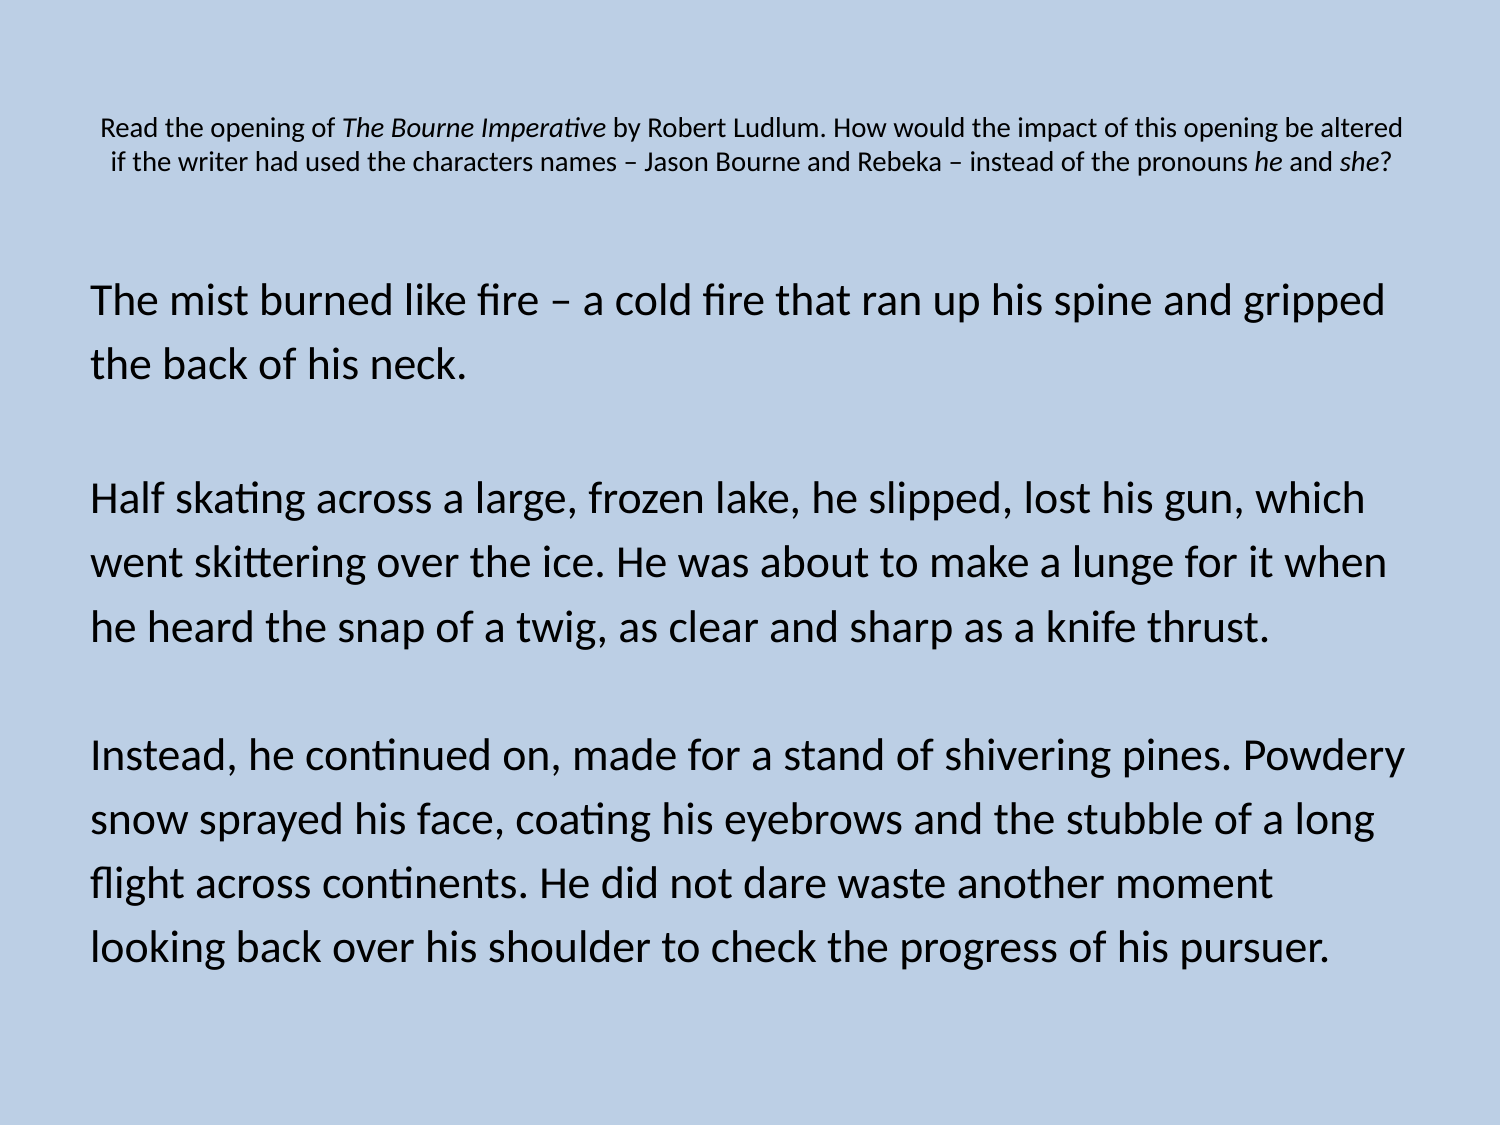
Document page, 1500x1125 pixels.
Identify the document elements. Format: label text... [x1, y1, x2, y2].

title Read the opening of The Bourne Imperative by Robert Ludlum. How would the impact of this opening be altered if the writer had used the characters names – Jason Bourne and Rebeka – instead of the pronouns he and she? [76, 90, 1427, 266]
list The mist burned like fire – a cold fire that ran up his spine and gripped the back of his neck. Half skating across a large, frozen lake, he slipped, lost his gun, which went skittering over the ice. He was about to make a lunge for it when he heard the snap of a twig, as clear and sharp as a knife thrust. Instead, he continued on, made for a stand of shivering pines. Powdery snow sprayed his face, coating his eyebrows and the stubble of a long flight across continents. He did not dare waste another moment looking back over his shoulder to check the progress of his pursuer. [75, 262, 1425, 1005]
